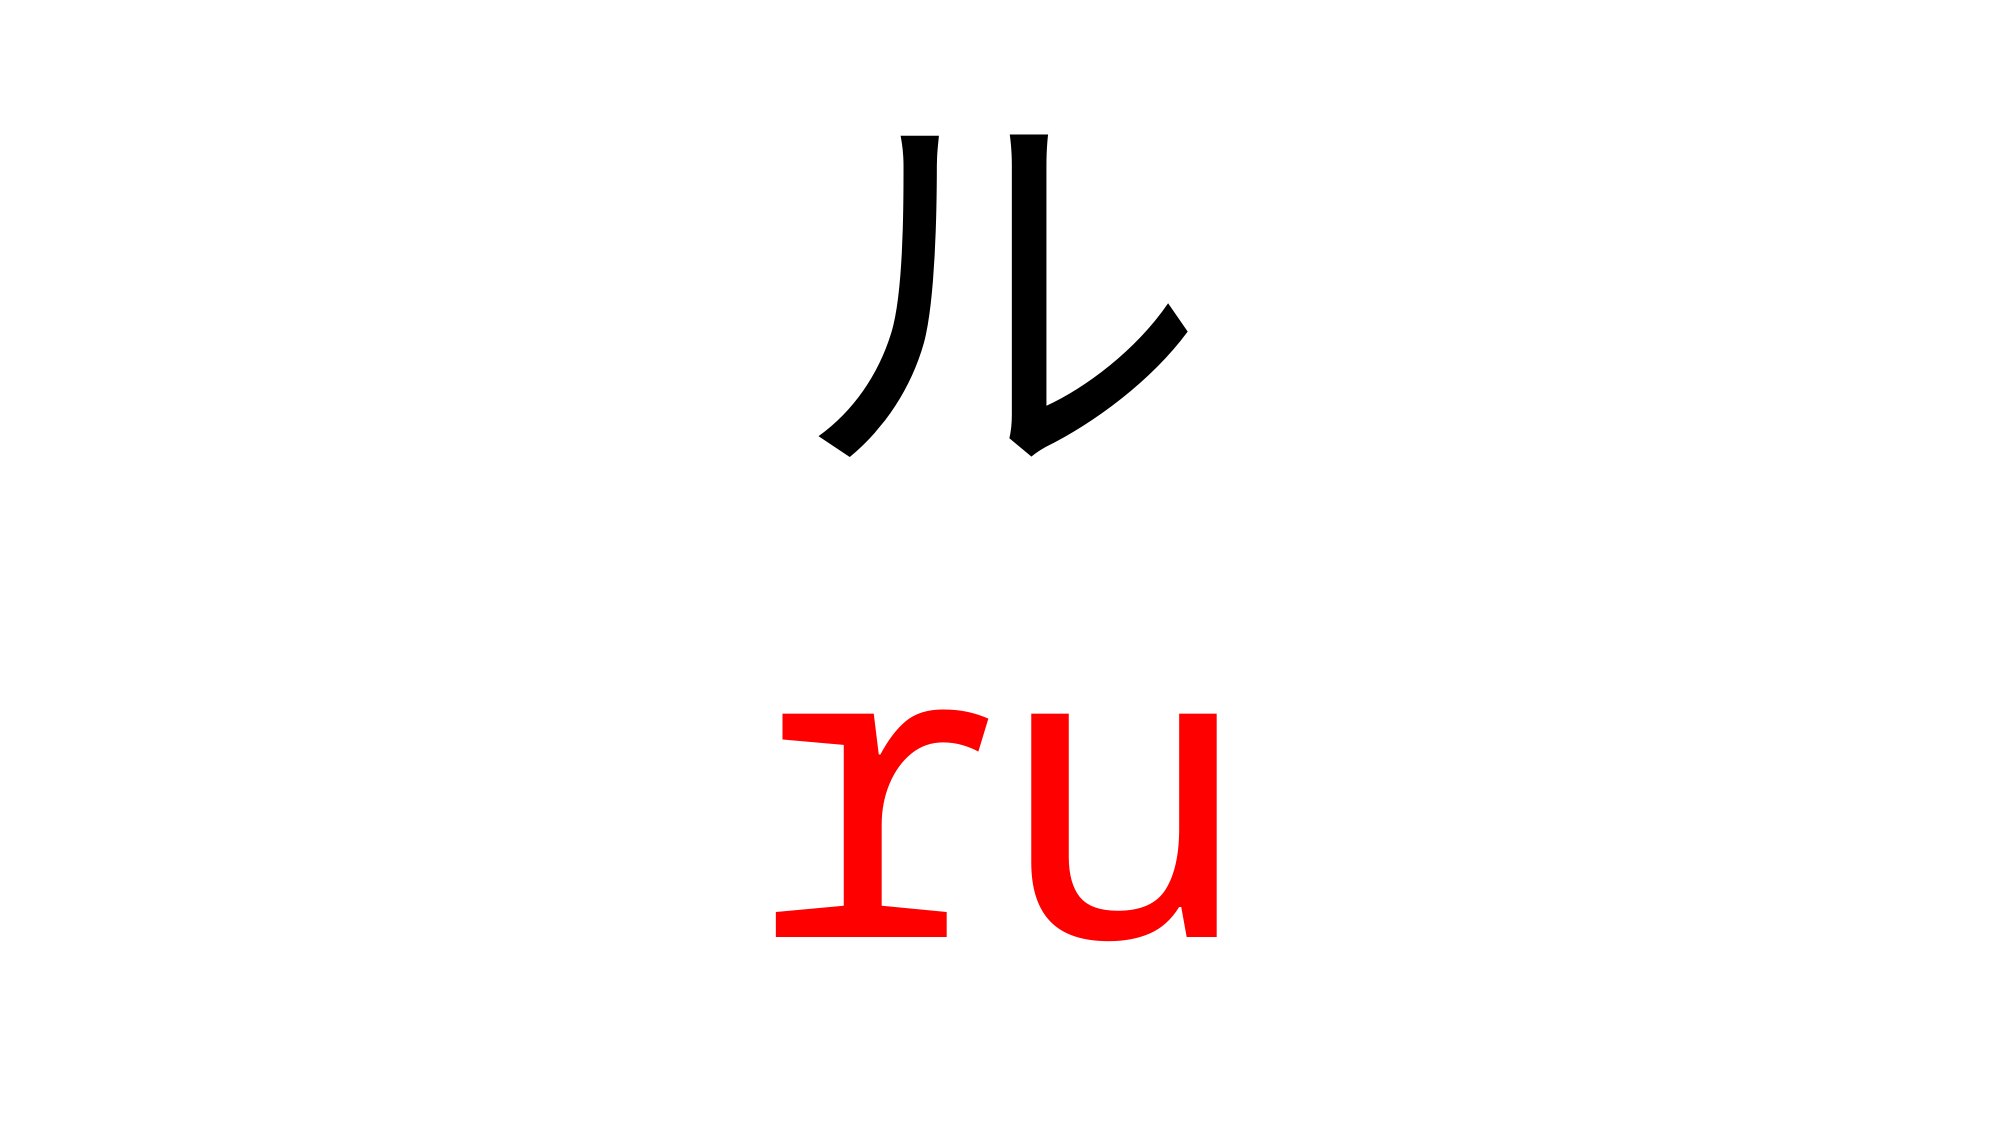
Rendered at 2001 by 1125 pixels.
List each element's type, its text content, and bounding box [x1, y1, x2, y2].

title ル [249, 71, 1750, 545]
text_box ru [249, 562, 1750, 1036]
